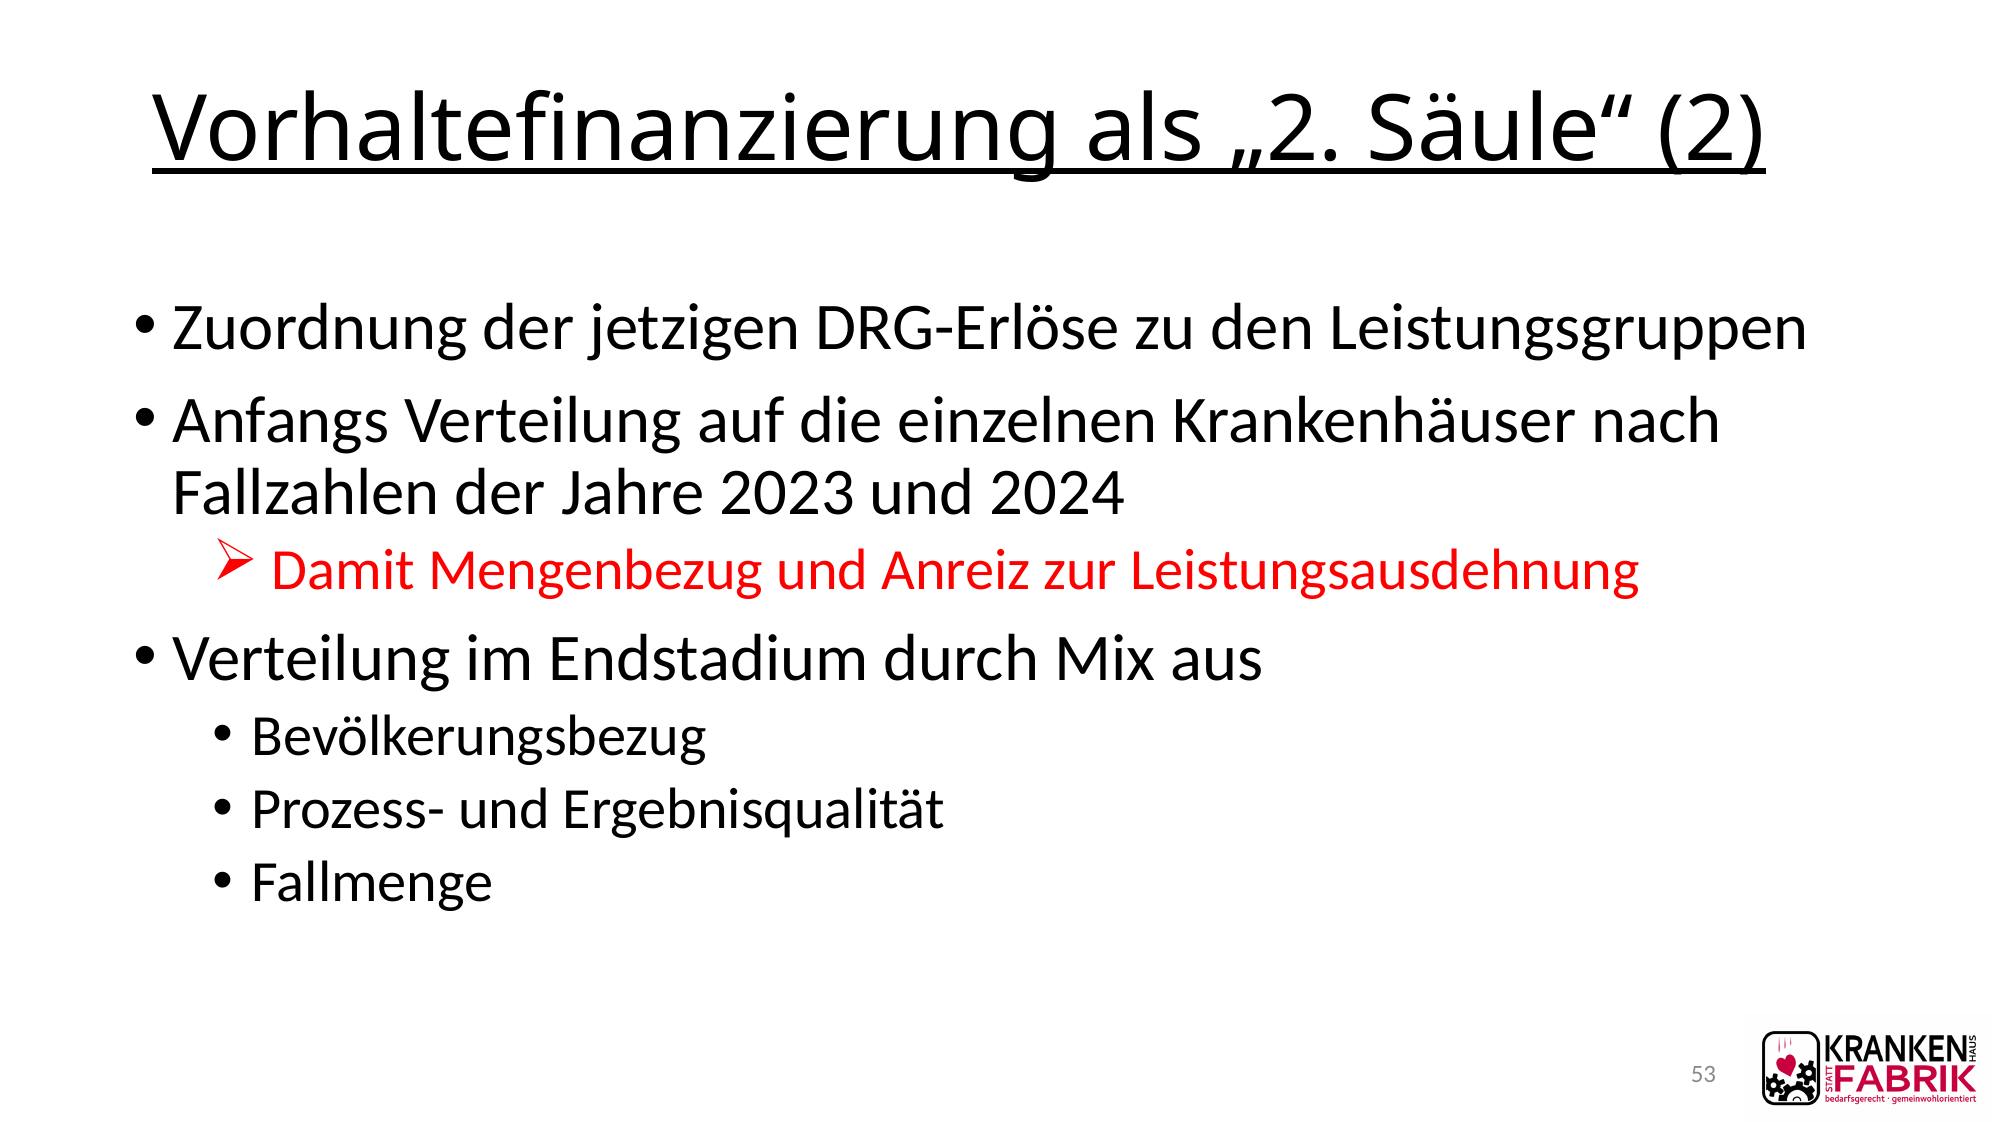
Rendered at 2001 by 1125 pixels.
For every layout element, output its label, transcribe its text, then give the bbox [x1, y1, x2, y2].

slide_number 53 [1281, 1042, 1731, 1103]
list Zuordnung der jetzigen DRG-Erlöse zu den Leistungsgruppen Anfangs Verteilung auf die einzelnen Krankenhäuser nach Fallzahlen der Jahre 2023 und 2024 Damit Mengenbezug und Anreiz zur Leistungsausdehnung Verteilung im Endstadium durch Mix aus Bevölkerungsbezug Prozess- und Ergebnisqualität Fallmenge [118, 284, 1929, 998]
title Vorhaltefinanzierung als „2. Säule“ (2) [137, 22, 1863, 240]
picture [1744, 1013, 1994, 1123]
